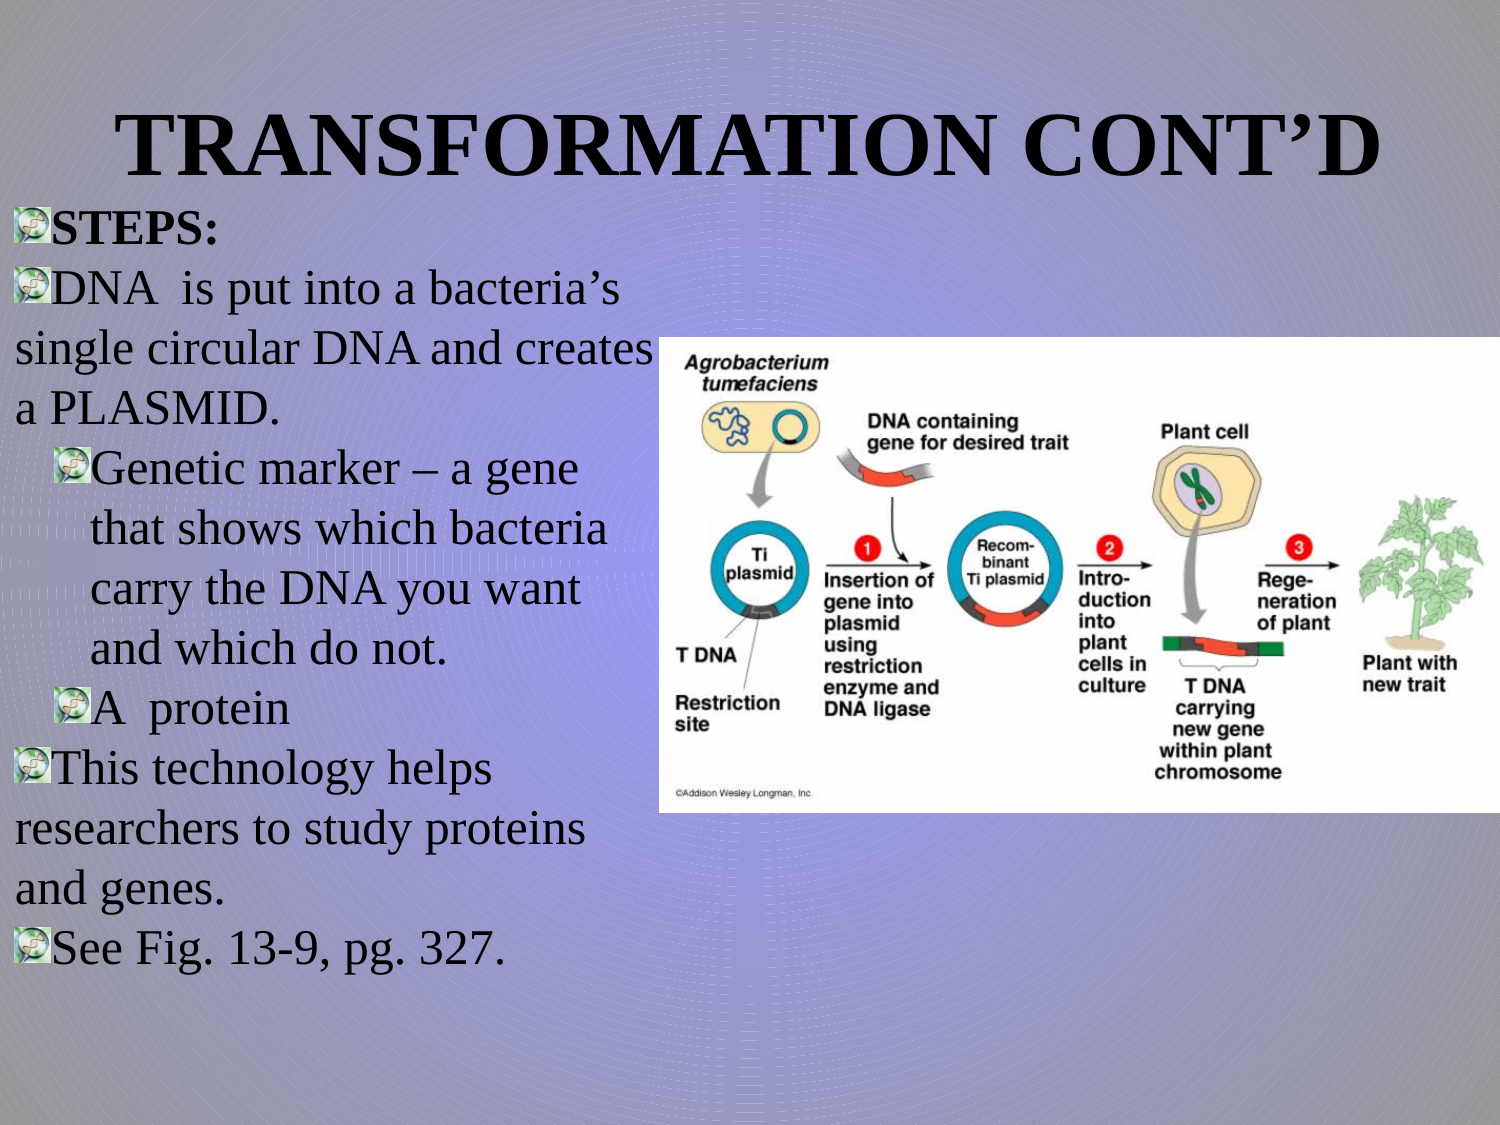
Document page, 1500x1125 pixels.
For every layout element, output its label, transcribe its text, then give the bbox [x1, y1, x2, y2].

title TRANSFORMATION CONT’D [75, 45, 1425, 233]
picture [14, 927, 51, 963]
text_box STEPS: DNA is put into a bacteria’s single circular DNA and creates a PLASMID. Genetic marker – a gene that shows which bacteria carry the DNA you want and which do not. A protein This technology helps researchers to study proteins and genes. See Fig. 13-9, pg. 327. [0, 187, 675, 1088]
picture [14, 207, 51, 243]
picture [54, 447, 91, 483]
picture [14, 747, 51, 783]
picture [14, 267, 51, 303]
picture [658, 337, 1500, 813]
picture [54, 687, 91, 723]
